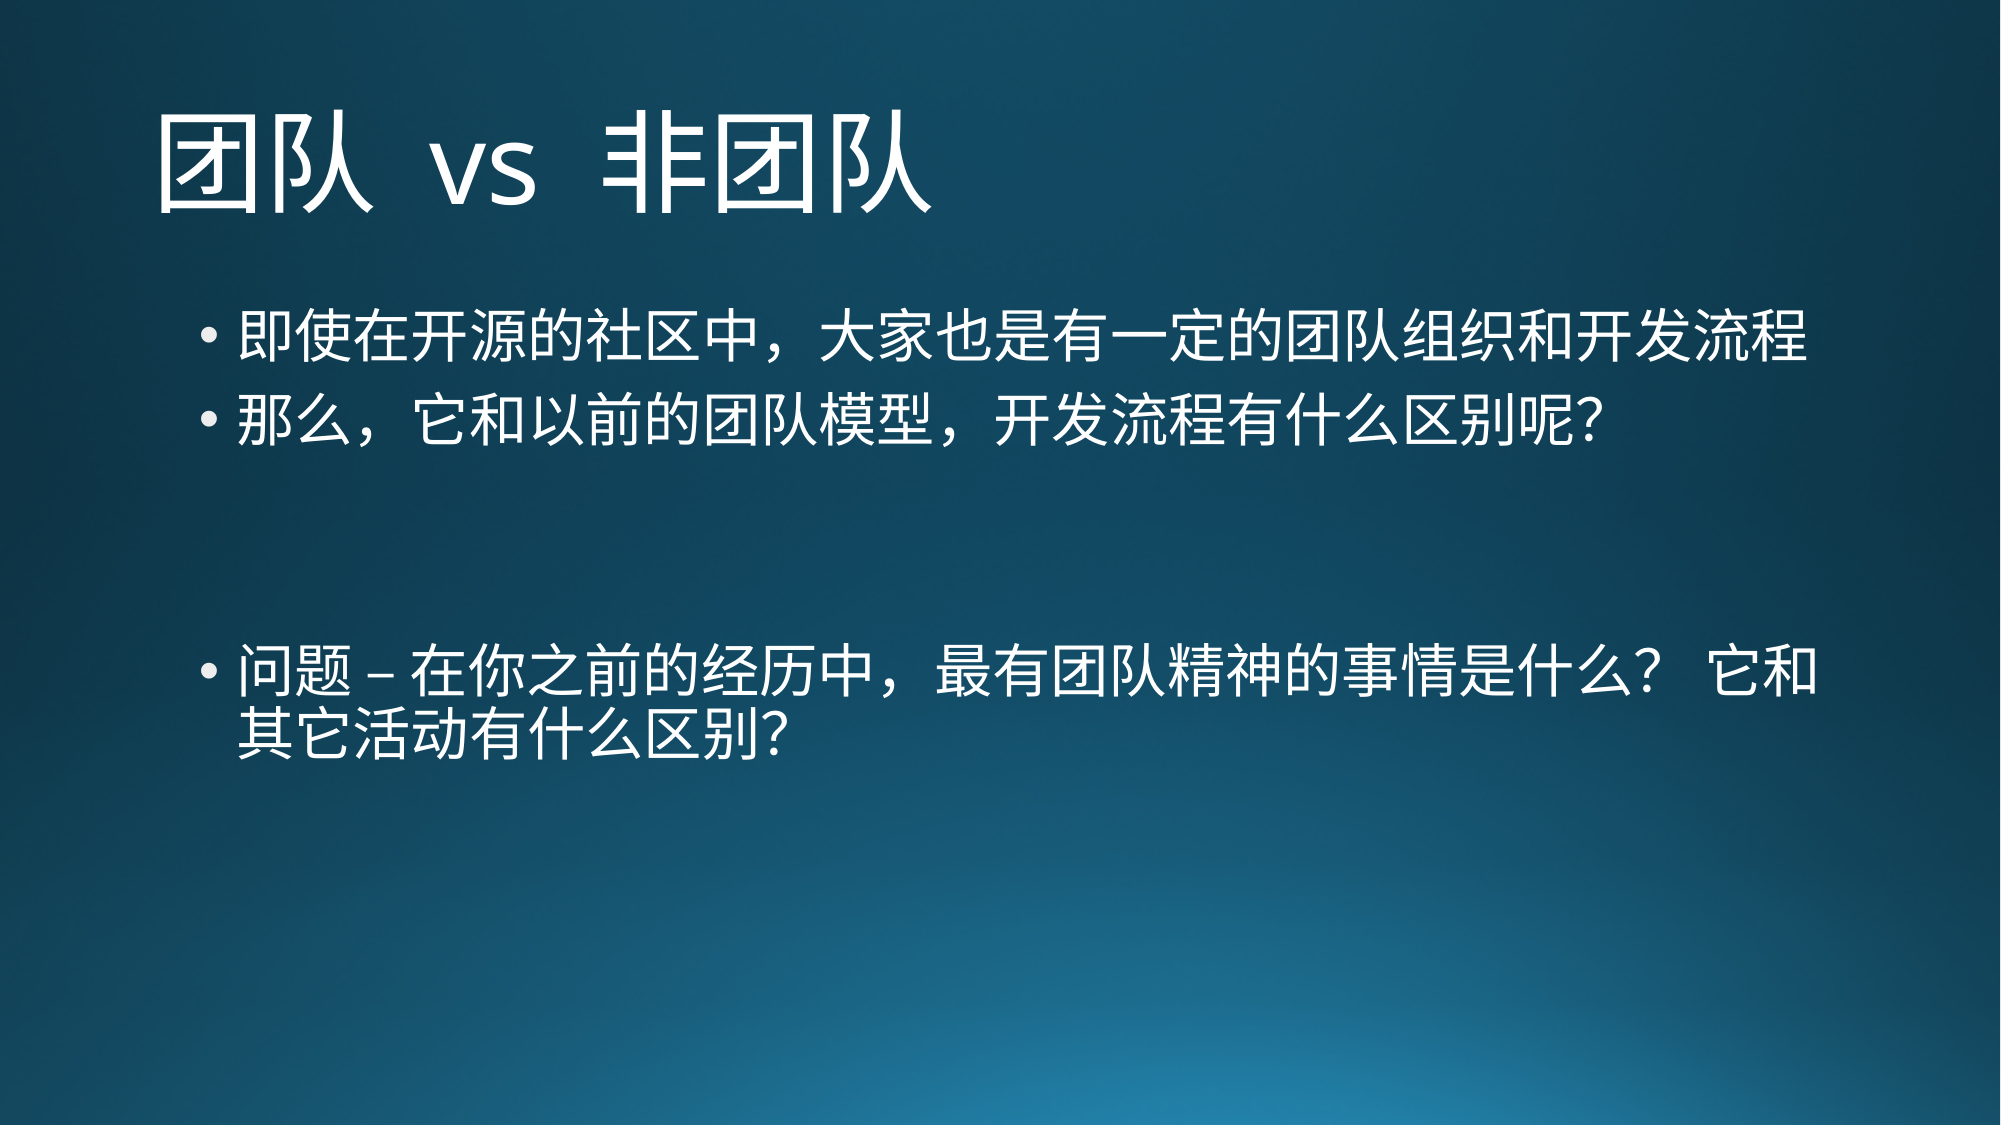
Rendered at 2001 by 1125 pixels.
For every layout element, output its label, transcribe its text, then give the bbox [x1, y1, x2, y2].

title 团队 vs 非团队 [137, 59, 1863, 278]
picture [0, 0, 2001, 1125]
list 即使在开源的社区中，大家也是有一定的团队组织和开发流程 那么，它和以前的团队模型，开发流程有什么区别呢？ 问题 – 在你之前的经历中，最有团队精神的事情是什么？ 它和其它活动有什么区别？ [183, 299, 1863, 1014]
